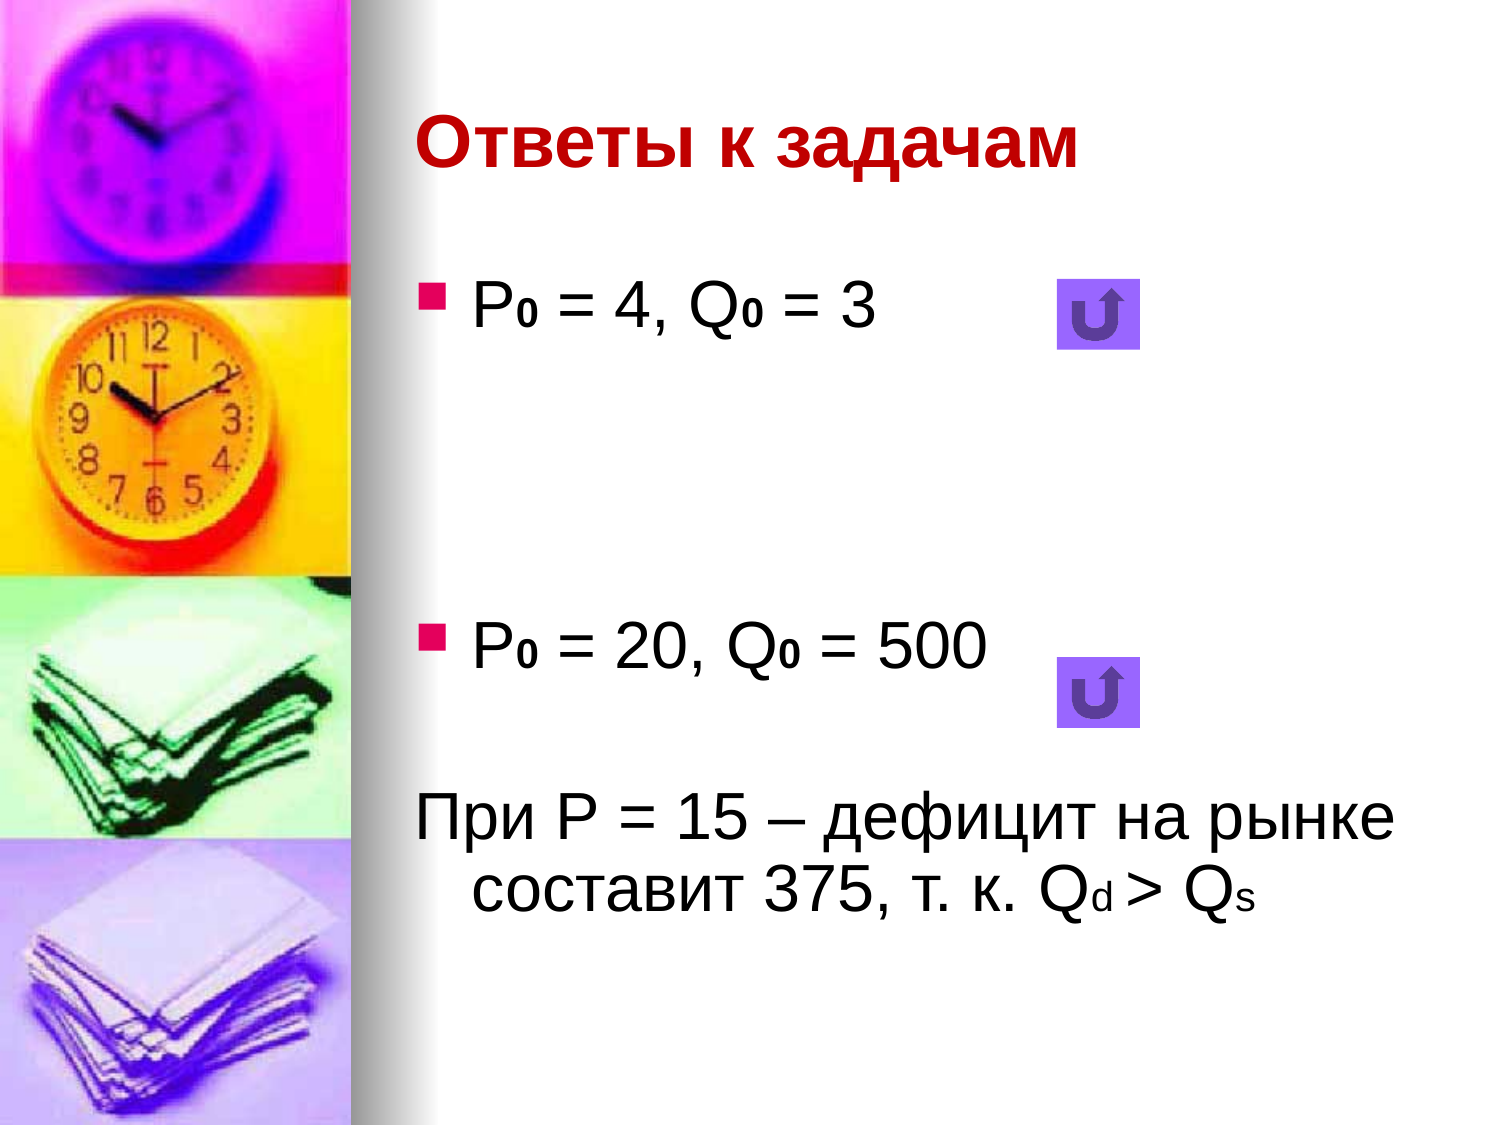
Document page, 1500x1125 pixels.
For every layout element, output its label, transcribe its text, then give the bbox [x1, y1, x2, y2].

picture [0, 0, 351, 1125]
text_box [1056, 278, 1140, 350]
title Ответы к задачам [399, 37, 1451, 238]
list Р0 = 4, Q0 = 3 Р0 = 20, Q0 = 500 При Р = 15 – дефицит на рынке составит 375, т. к. Qd > Qs [399, 262, 1451, 1001]
text_box [1056, 657, 1140, 728]
